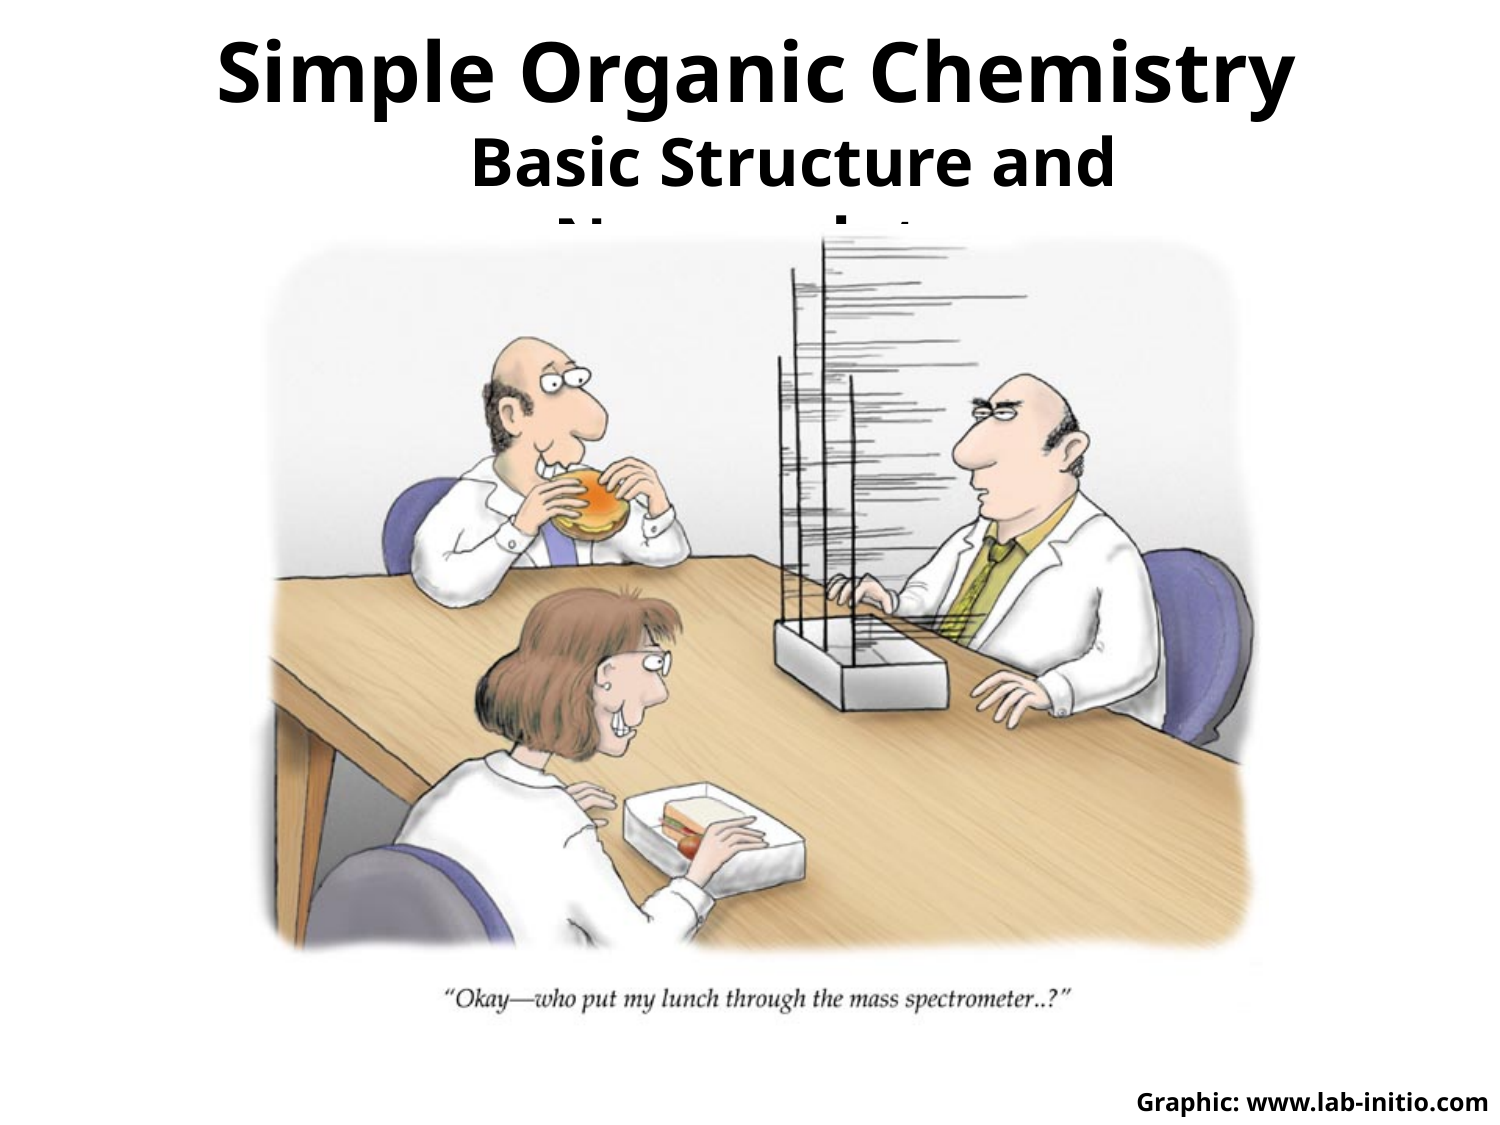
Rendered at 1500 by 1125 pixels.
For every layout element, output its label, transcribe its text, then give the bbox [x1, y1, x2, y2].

picture [249, 224, 1269, 1041]
title Simple Organic Chemistry [112, 0, 1401, 138]
subtitle Basic Structure and Nomenclature [212, 112, 1376, 226]
text_box Graphic: www.lab-initio.com [1121, 1079, 1500, 1125]
